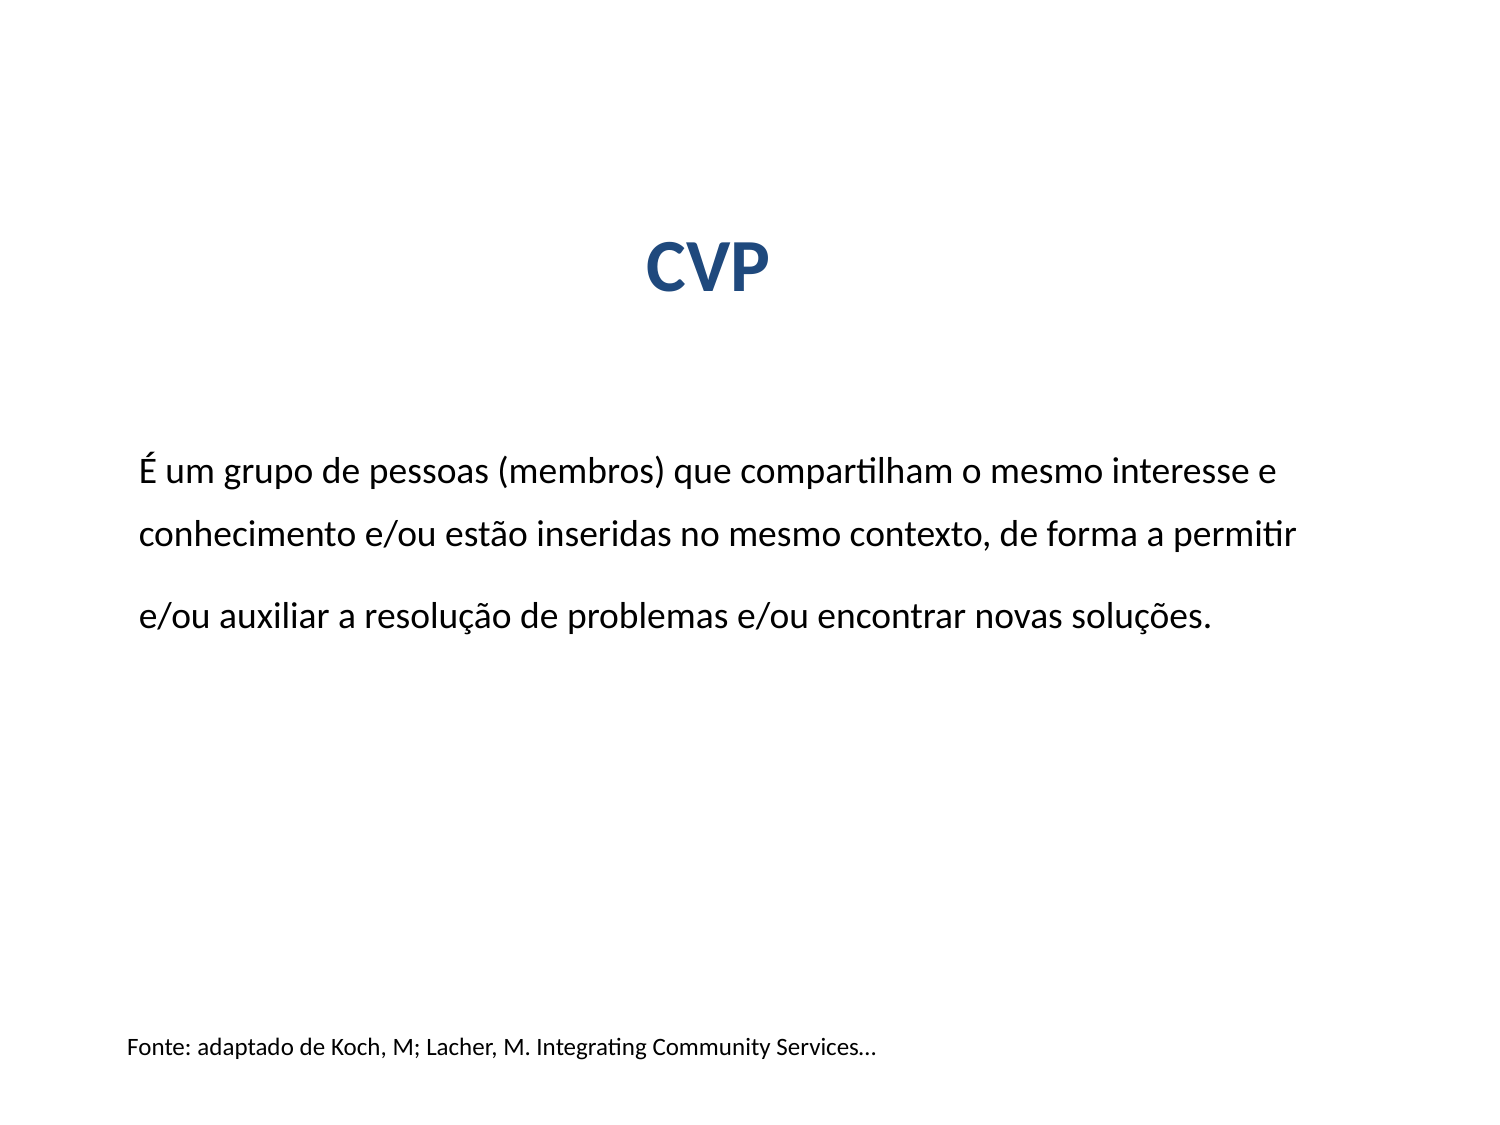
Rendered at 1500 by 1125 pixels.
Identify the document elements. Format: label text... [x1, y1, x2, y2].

text_box Fonte: adaptado de Koch, M; Lacher, M. Integrating Community Services… [112, 1023, 1152, 1084]
text_box CVP [0, 172, 1418, 350]
text_box É um grupo de pessoas (membros) que compartilham o mesmo interesse e conhecimento e/ou estão inseridas no mesmo contexto, de forma a permitir e/ou auxiliar a resolução de problemas e/ou encontrar novas soluções. [123, 420, 1364, 646]
